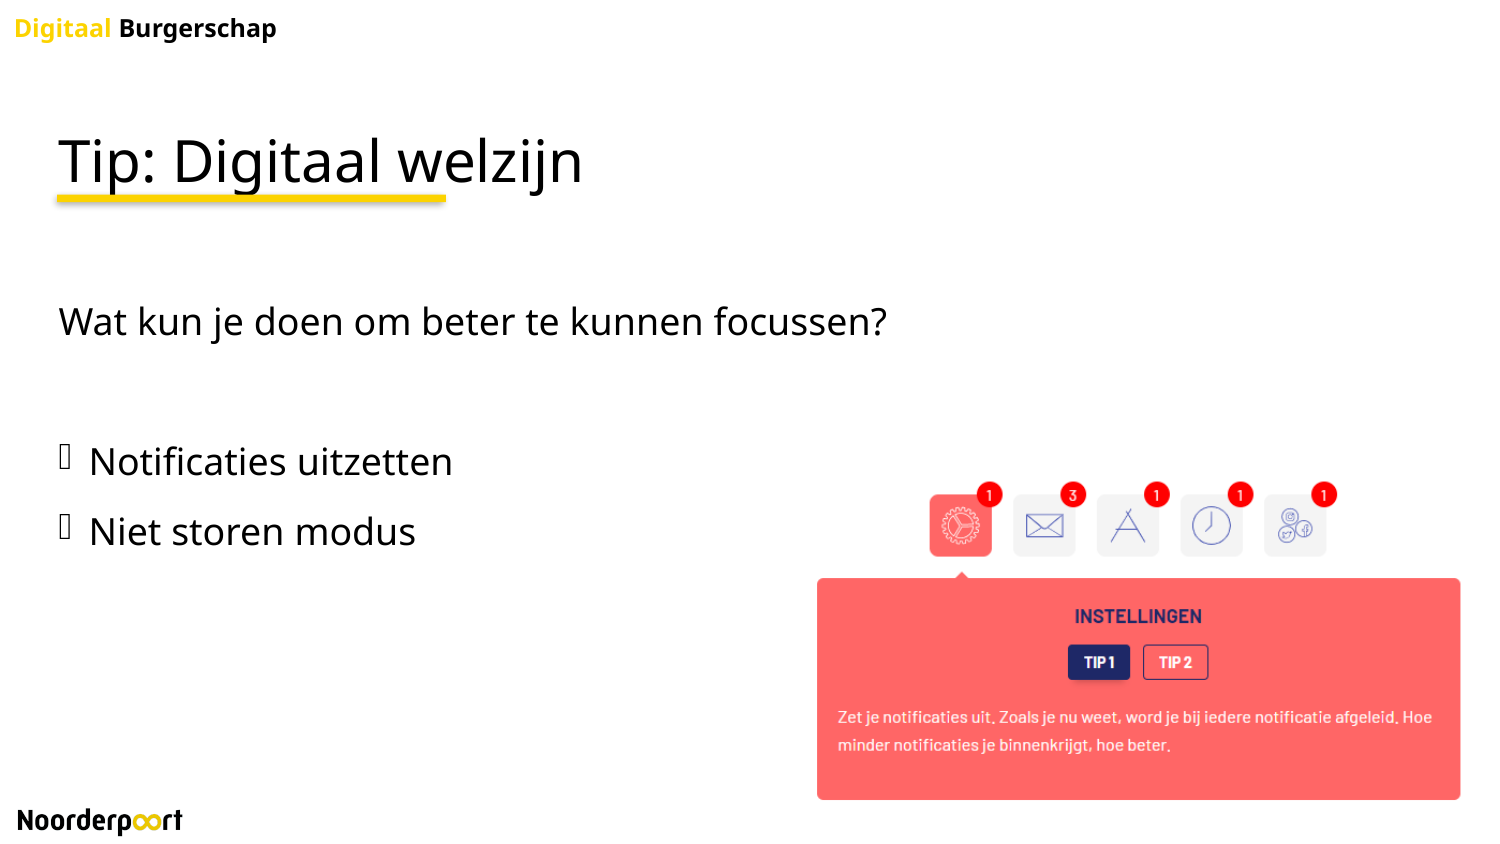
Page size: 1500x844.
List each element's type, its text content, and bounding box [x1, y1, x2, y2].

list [801, 458, 1483, 830]
text_box Wat kun je doen om beter te kunnen focussen? Notificaties uitzetten Niet storen modus [43, 225, 986, 692]
text_box [56, 194, 447, 203]
text_box Tip: Digitaal welzijn [43, 116, 703, 202]
picture [16, 807, 183, 838]
text_box Digitaal Burgerschap [0, 4, 314, 50]
